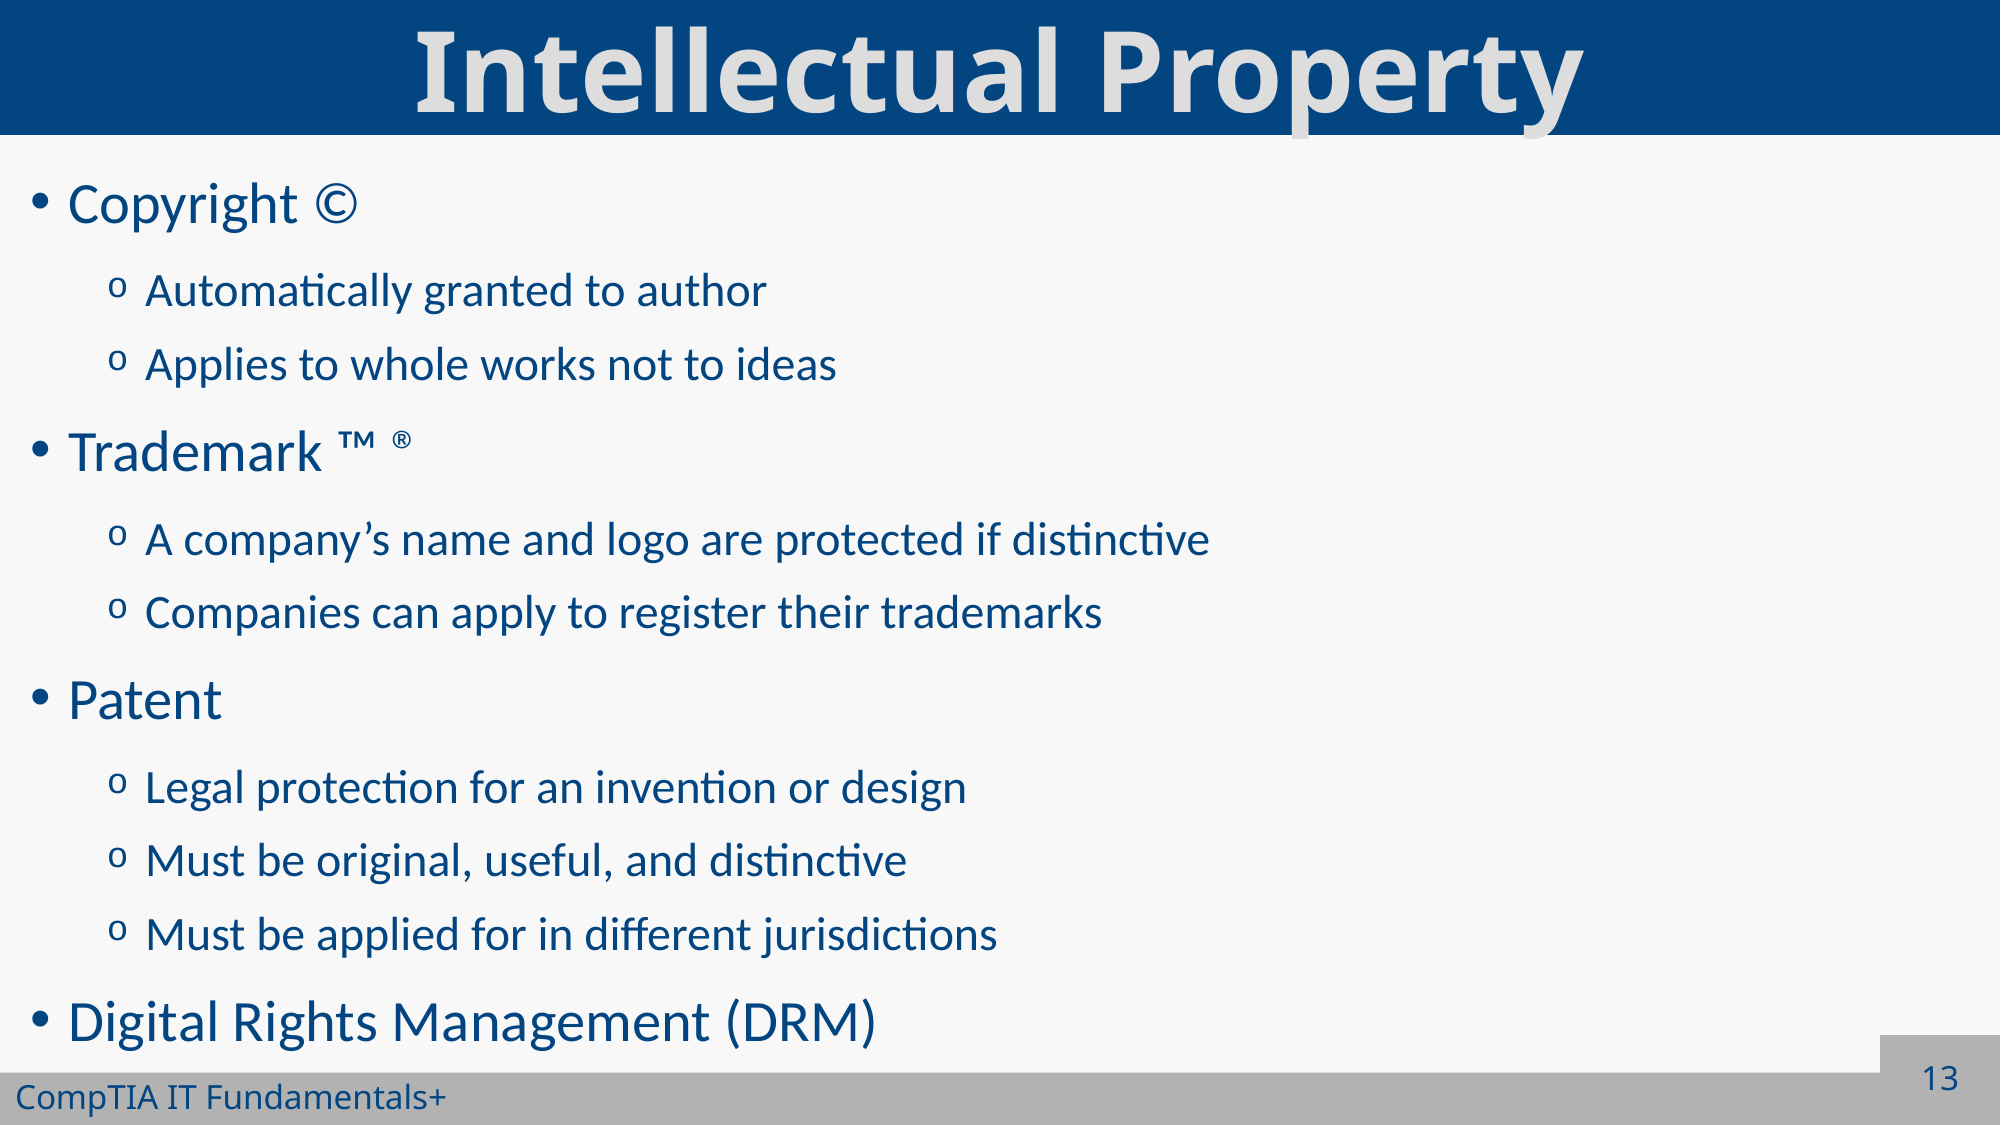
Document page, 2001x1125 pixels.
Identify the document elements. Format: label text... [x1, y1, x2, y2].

list Copyright © Automatically granted to author Applies to whole works not to ideas Trademark ™ ® A company’s name and logo are protected if distinctive Companies can apply to register their trademarks Patent Legal protection for an invention or design Must be original, useful, and distinctive Must be applied for in different jurisdictions Digital Rights Management (DRM) [15, 149, 1980, 1065]
title Intellectual Property [0, 0, 2000, 135]
slide_number 13 [1880, 1035, 2000, 1125]
footer CompTIA IT Fundamentals+ [0, 1072, 1880, 1125]
